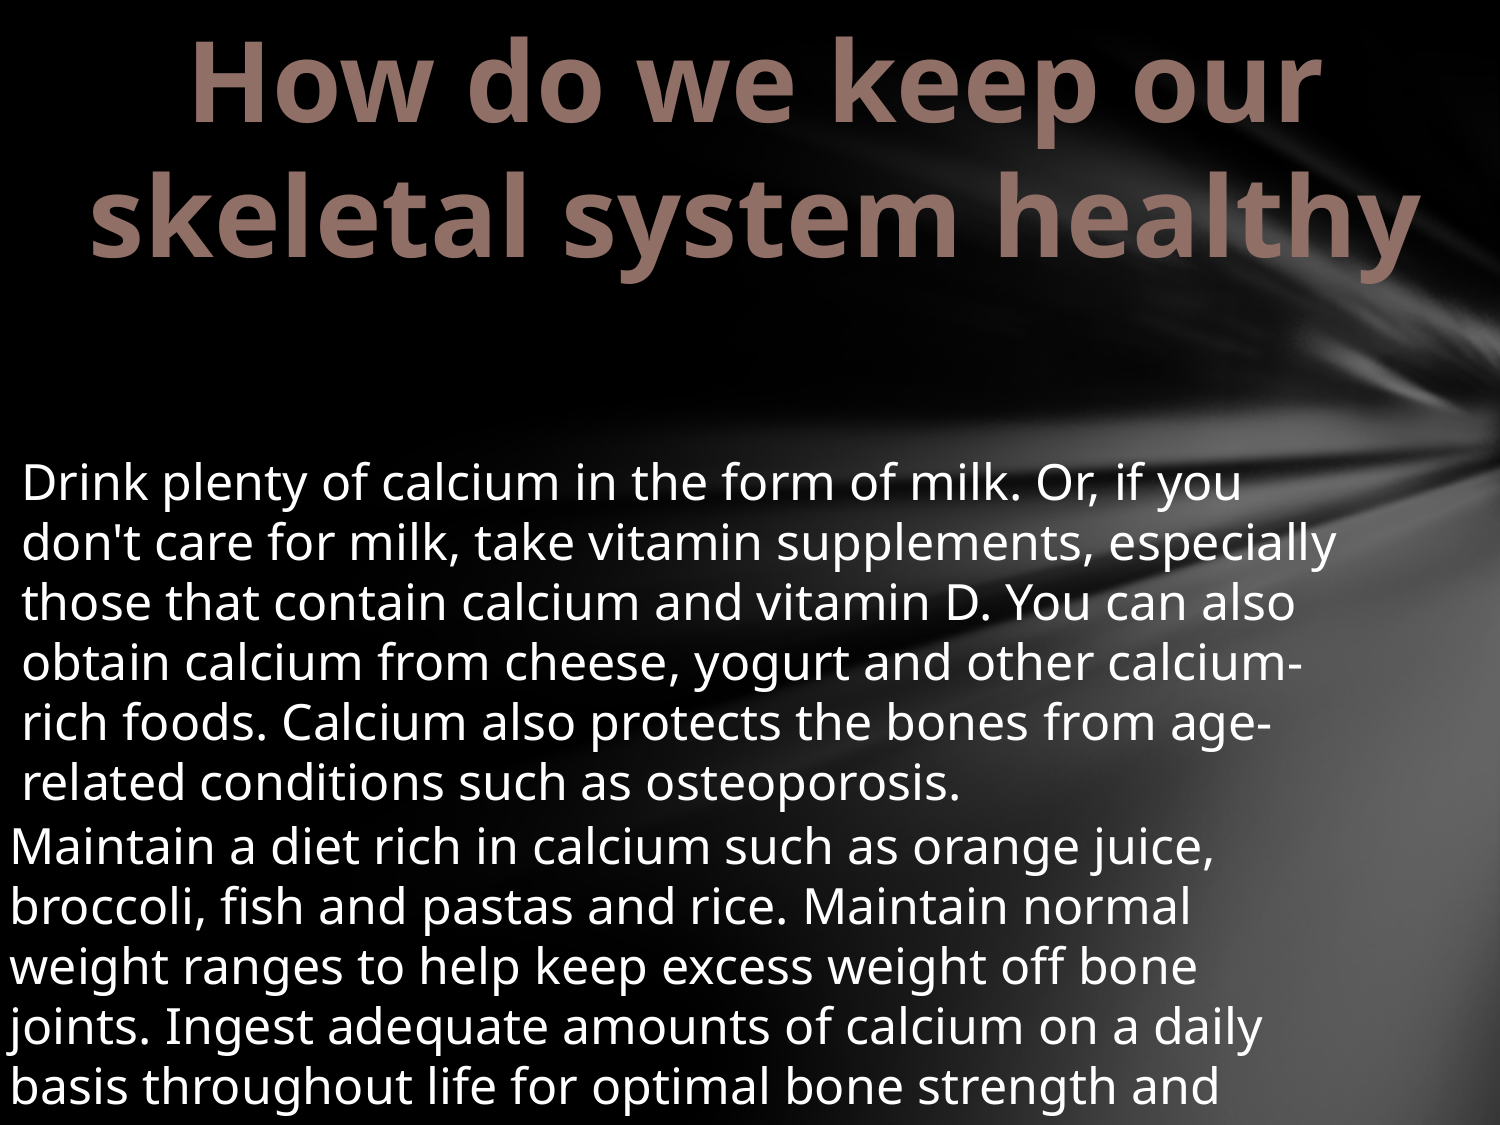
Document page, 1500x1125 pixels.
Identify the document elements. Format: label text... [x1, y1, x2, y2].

text_box How do we keep our skeletal system healthy [0, 2, 1500, 288]
text_box Maintain a diet rich in calcium such as orange juice, broccoli, fish and pastas and rice. Maintain normal weight ranges to help keep excess weight off bone joints. Ingest adequate amounts of calcium on a daily basis throughout life for optimal bone strength and health. [0, 806, 1330, 1125]
text_box Drink plenty of calcium in the form of milk. Or, if you don't care for milk, take vitamin supplements, especially those that contain calcium and vitamin D. You can also obtain calcium from cheese, yogurt and other calcium-rich foods. Calcium also protects the bones from age-related conditions such as osteoporosis. [6, 442, 1383, 863]
